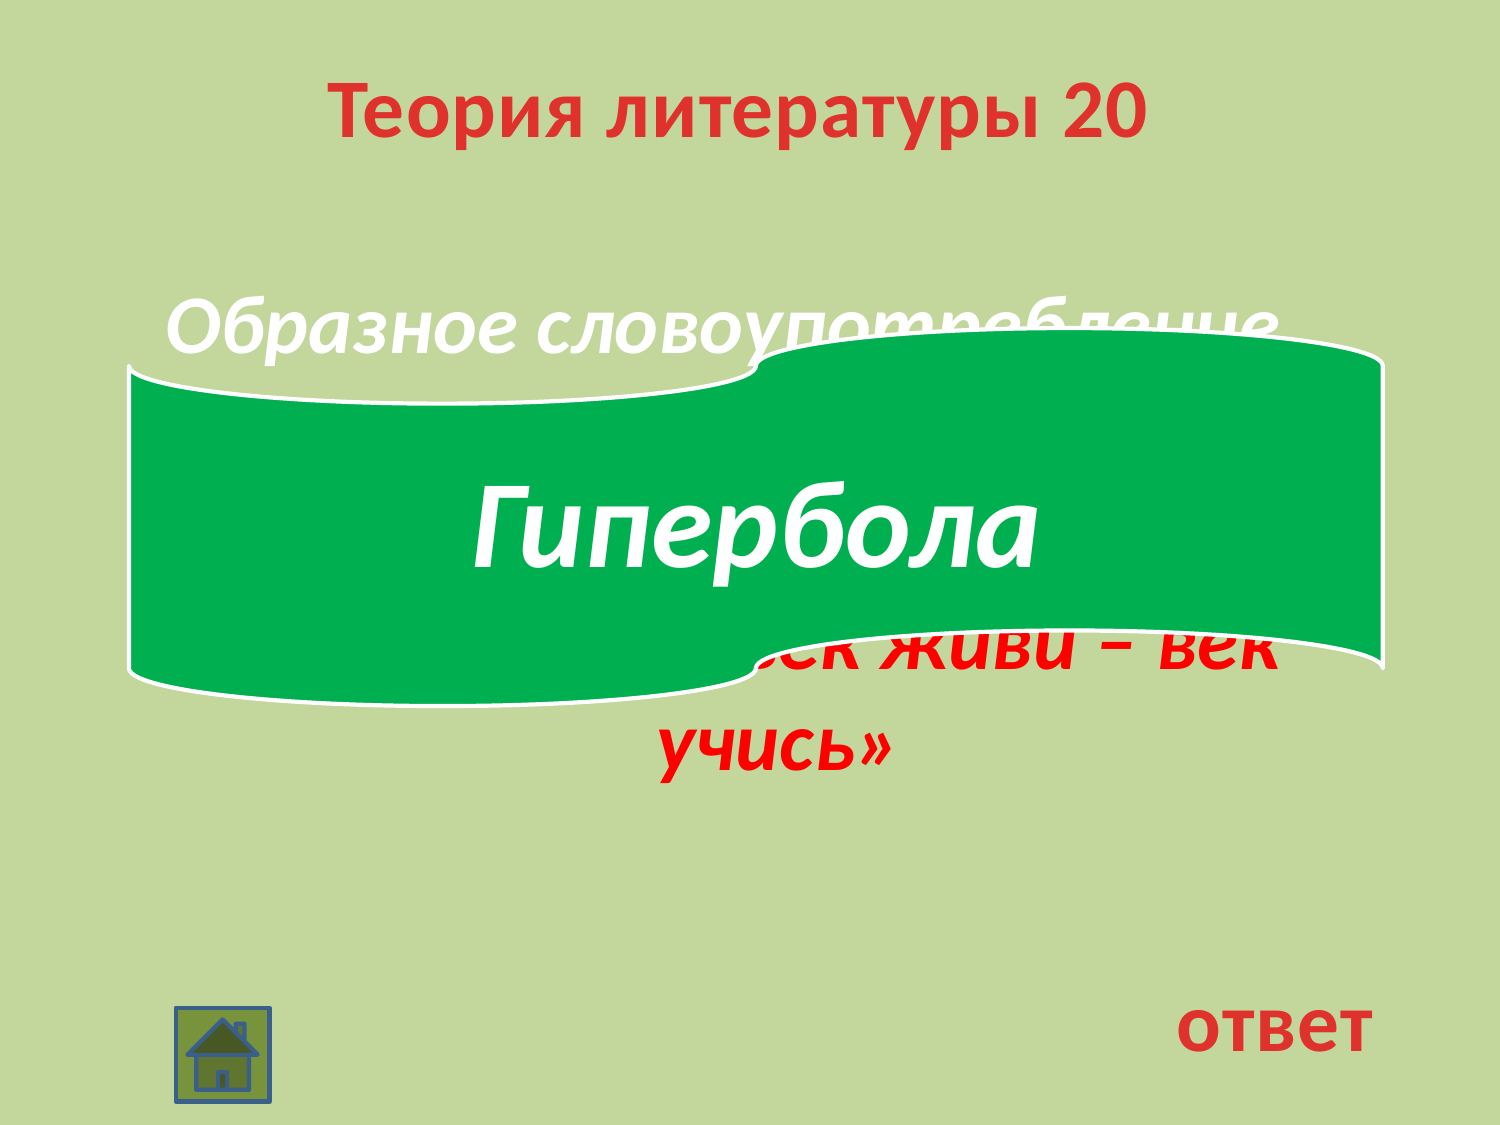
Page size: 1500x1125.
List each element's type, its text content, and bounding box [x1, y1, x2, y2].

text_box [174, 1006, 272, 1104]
text_box ответ [1161, 960, 1389, 1076]
text_box Теория литературы 20 [257, 46, 1219, 162]
list Образное словоупотребление, основанное на преувеличении. Например: «сто лет не виделись», «век живи – век учись» [75, 262, 1425, 1005]
text_box Гипербола [126, 325, 1385, 709]
